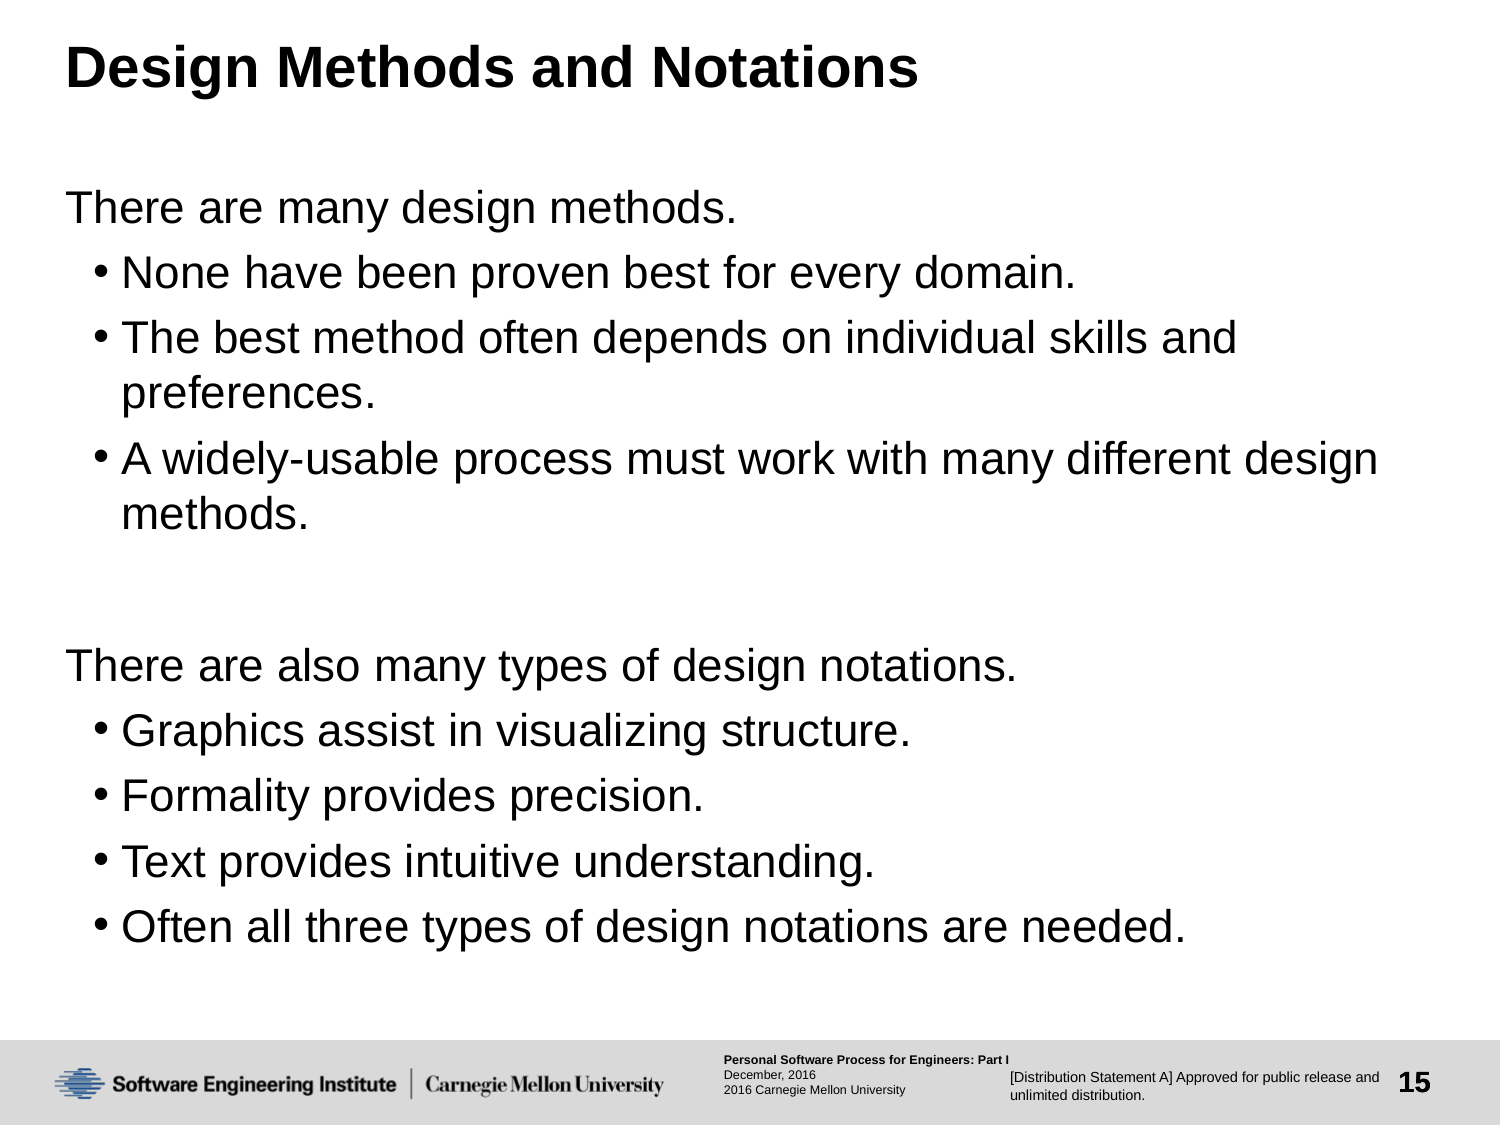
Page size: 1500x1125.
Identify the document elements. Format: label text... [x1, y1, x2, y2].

picture [46, 1061, 673, 1104]
list There are many design methods. None have been proven best for every domain. The best method often depends on individual skills and preferences. A widely-usable process must work with many different design methods. There are also many types of design notations. Graphics assist in visualizing structure. Formality provides precision. Text provides intuitive understanding. Often all three types of design notations are needed. [65, 177, 1431, 1000]
title Design Methods and Notations [65, 37, 1313, 148]
